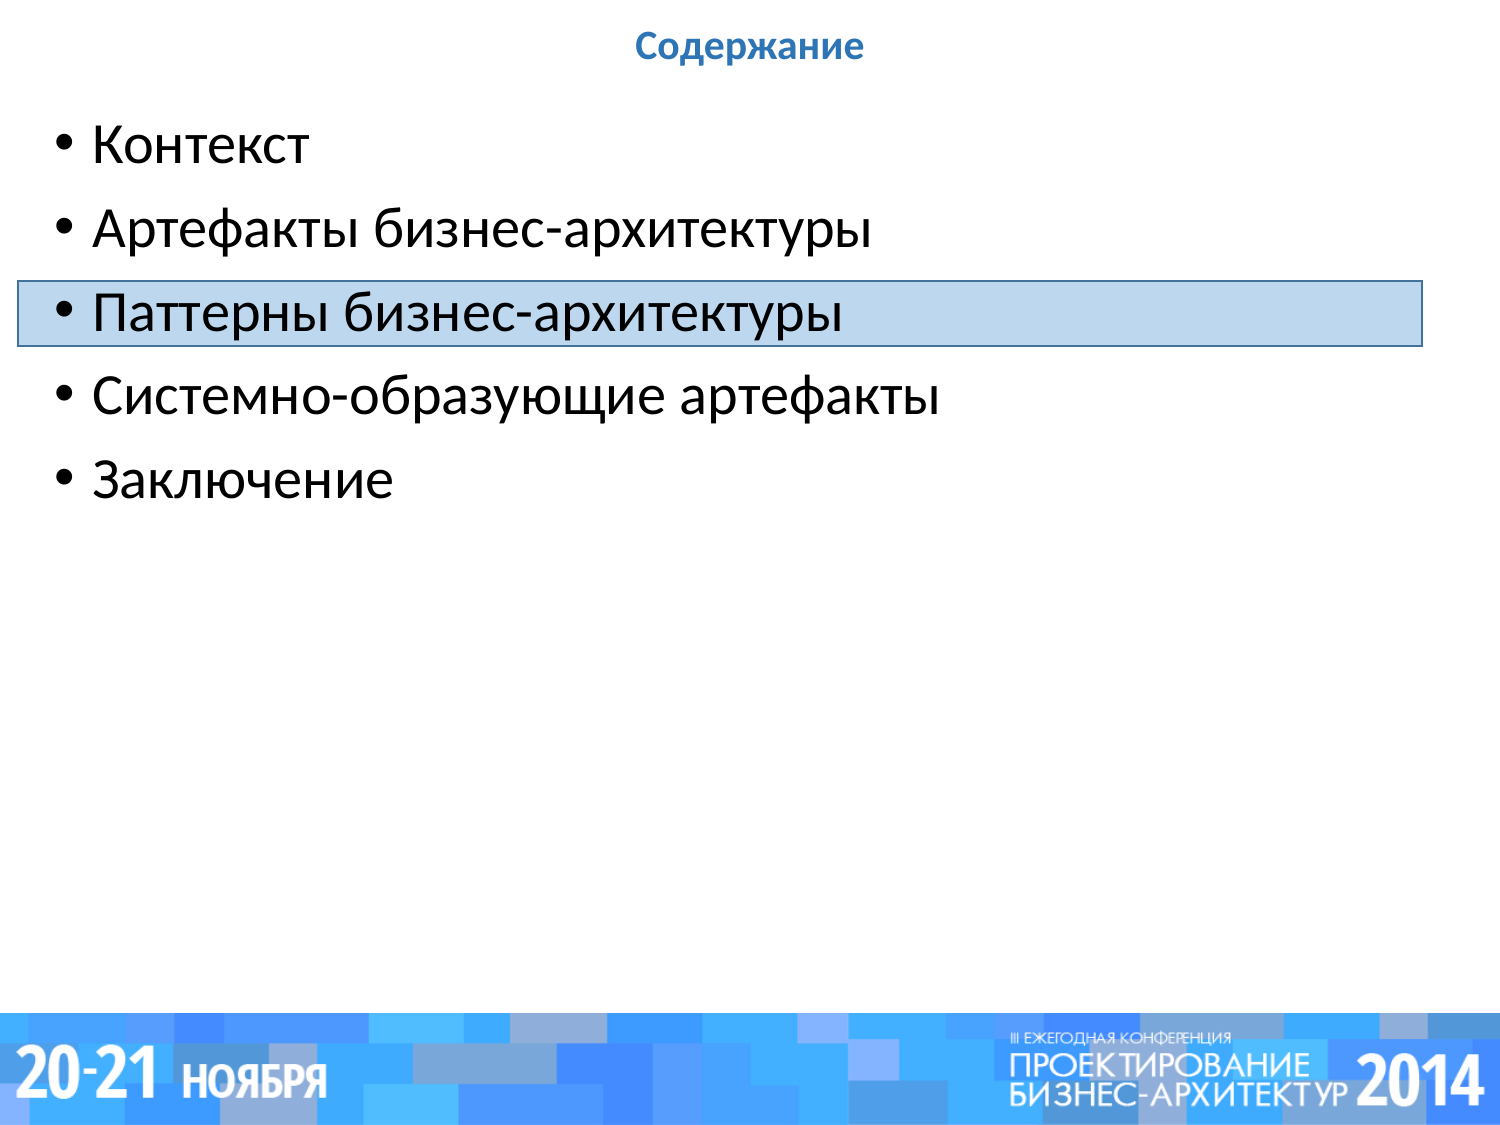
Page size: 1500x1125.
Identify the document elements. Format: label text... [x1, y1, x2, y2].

picture [0, 1013, 1500, 1125]
list Контекст Артефакты бизнес-архитектуры Паттерны бизнес-архитектуры Системно-образующие артефакты Заключение [39, 105, 1465, 1014]
text_box [17, 280, 39, 347]
title Содержание [103, 6, 1397, 89]
